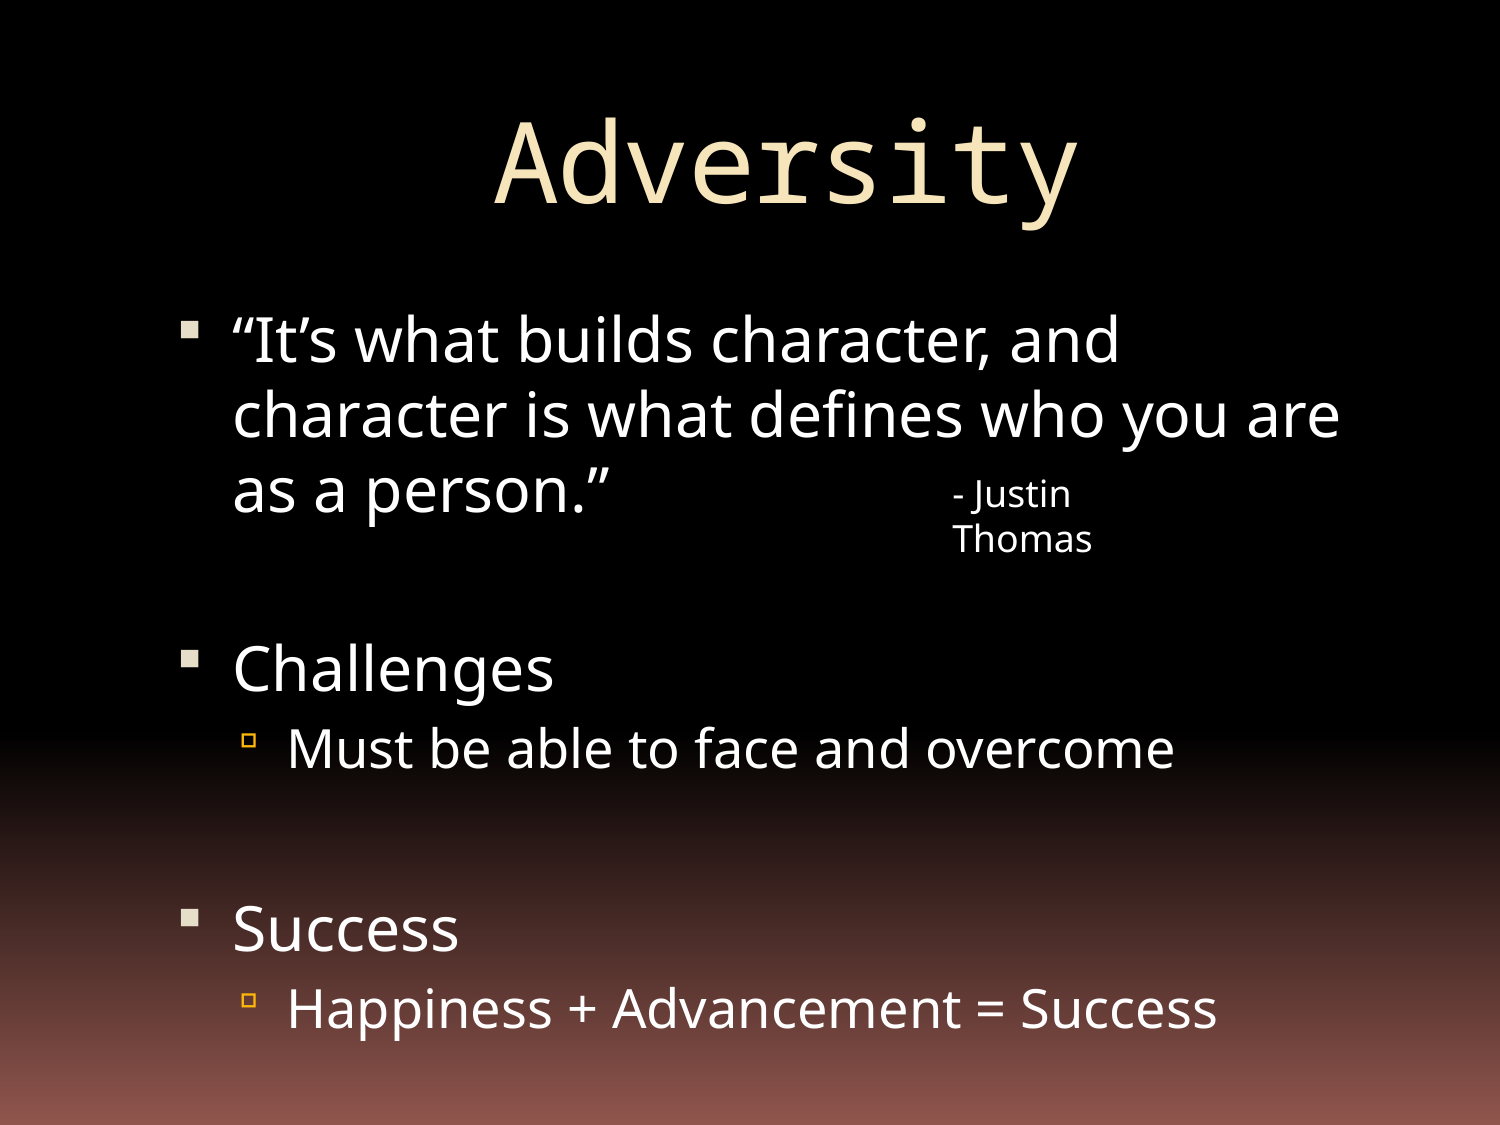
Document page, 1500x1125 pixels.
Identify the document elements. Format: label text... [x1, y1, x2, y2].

title Adversity [150, 83, 1425, 234]
list “It’s what builds character, and character is what defines who you are as a person.” Challenges Must be able to face and overcome Success Happiness + Advancement = Success [150, 292, 1425, 1043]
text_box - Justin Thomas [937, 462, 1213, 568]
